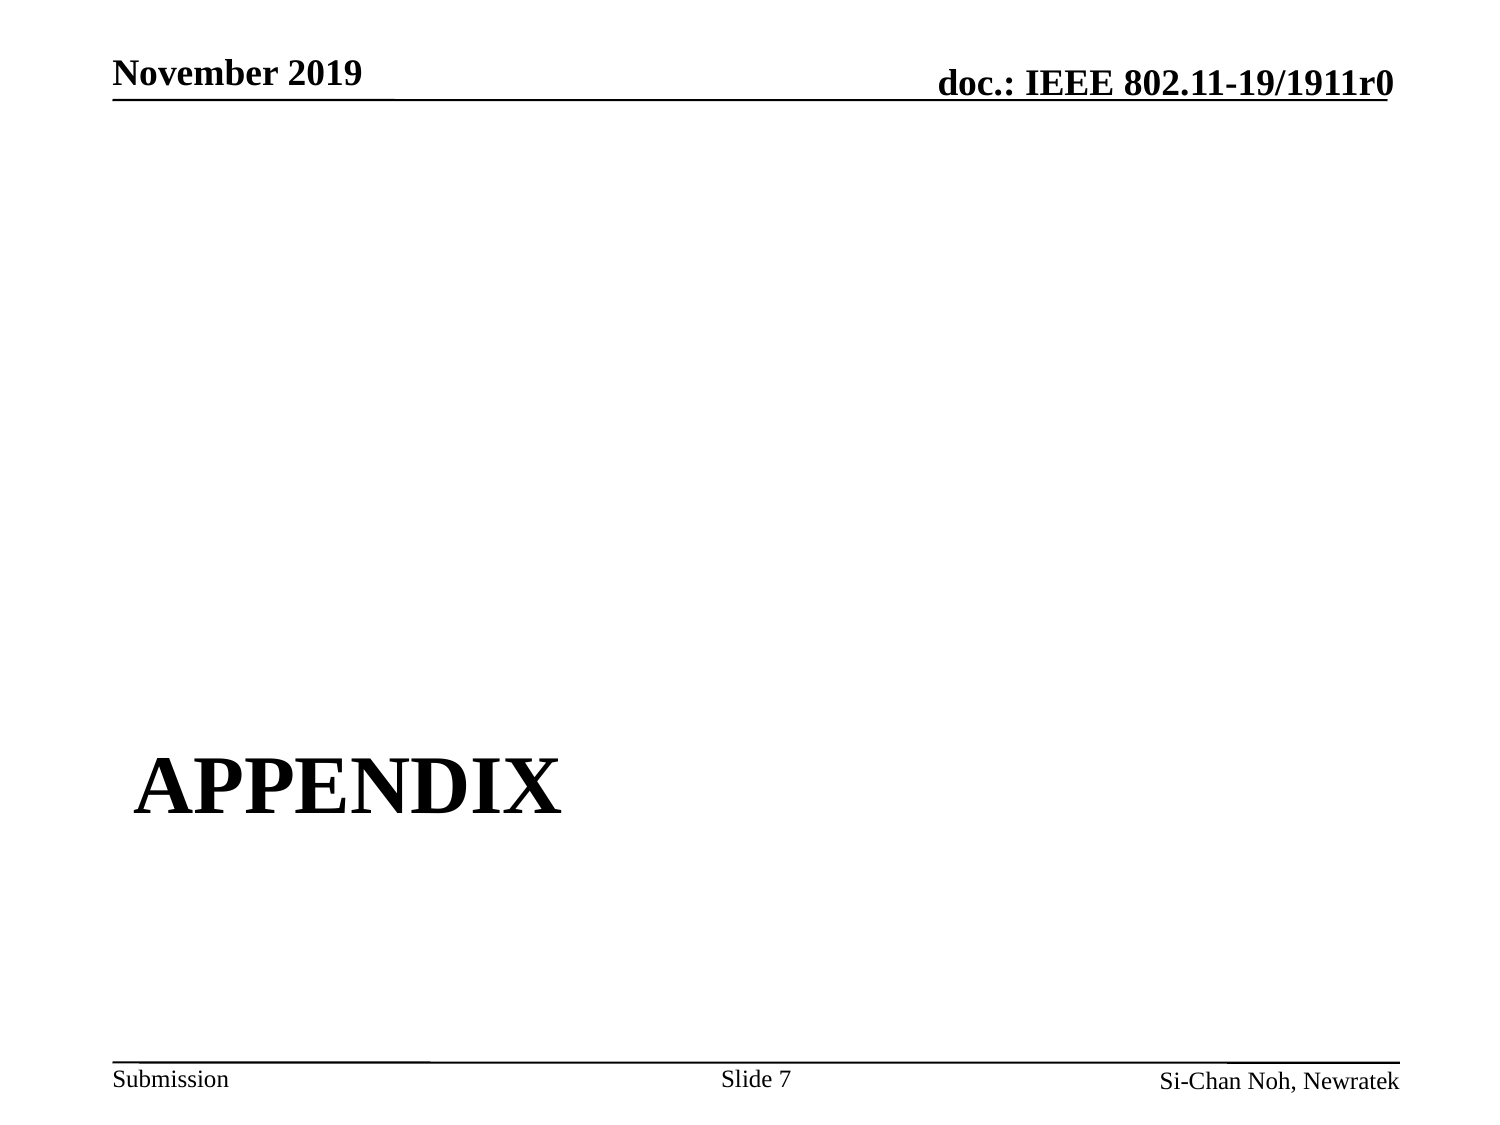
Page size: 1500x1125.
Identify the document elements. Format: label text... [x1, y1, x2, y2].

slide_number Slide 7 [712, 1061, 800, 1123]
title APPENDIX [118, 722, 1394, 947]
